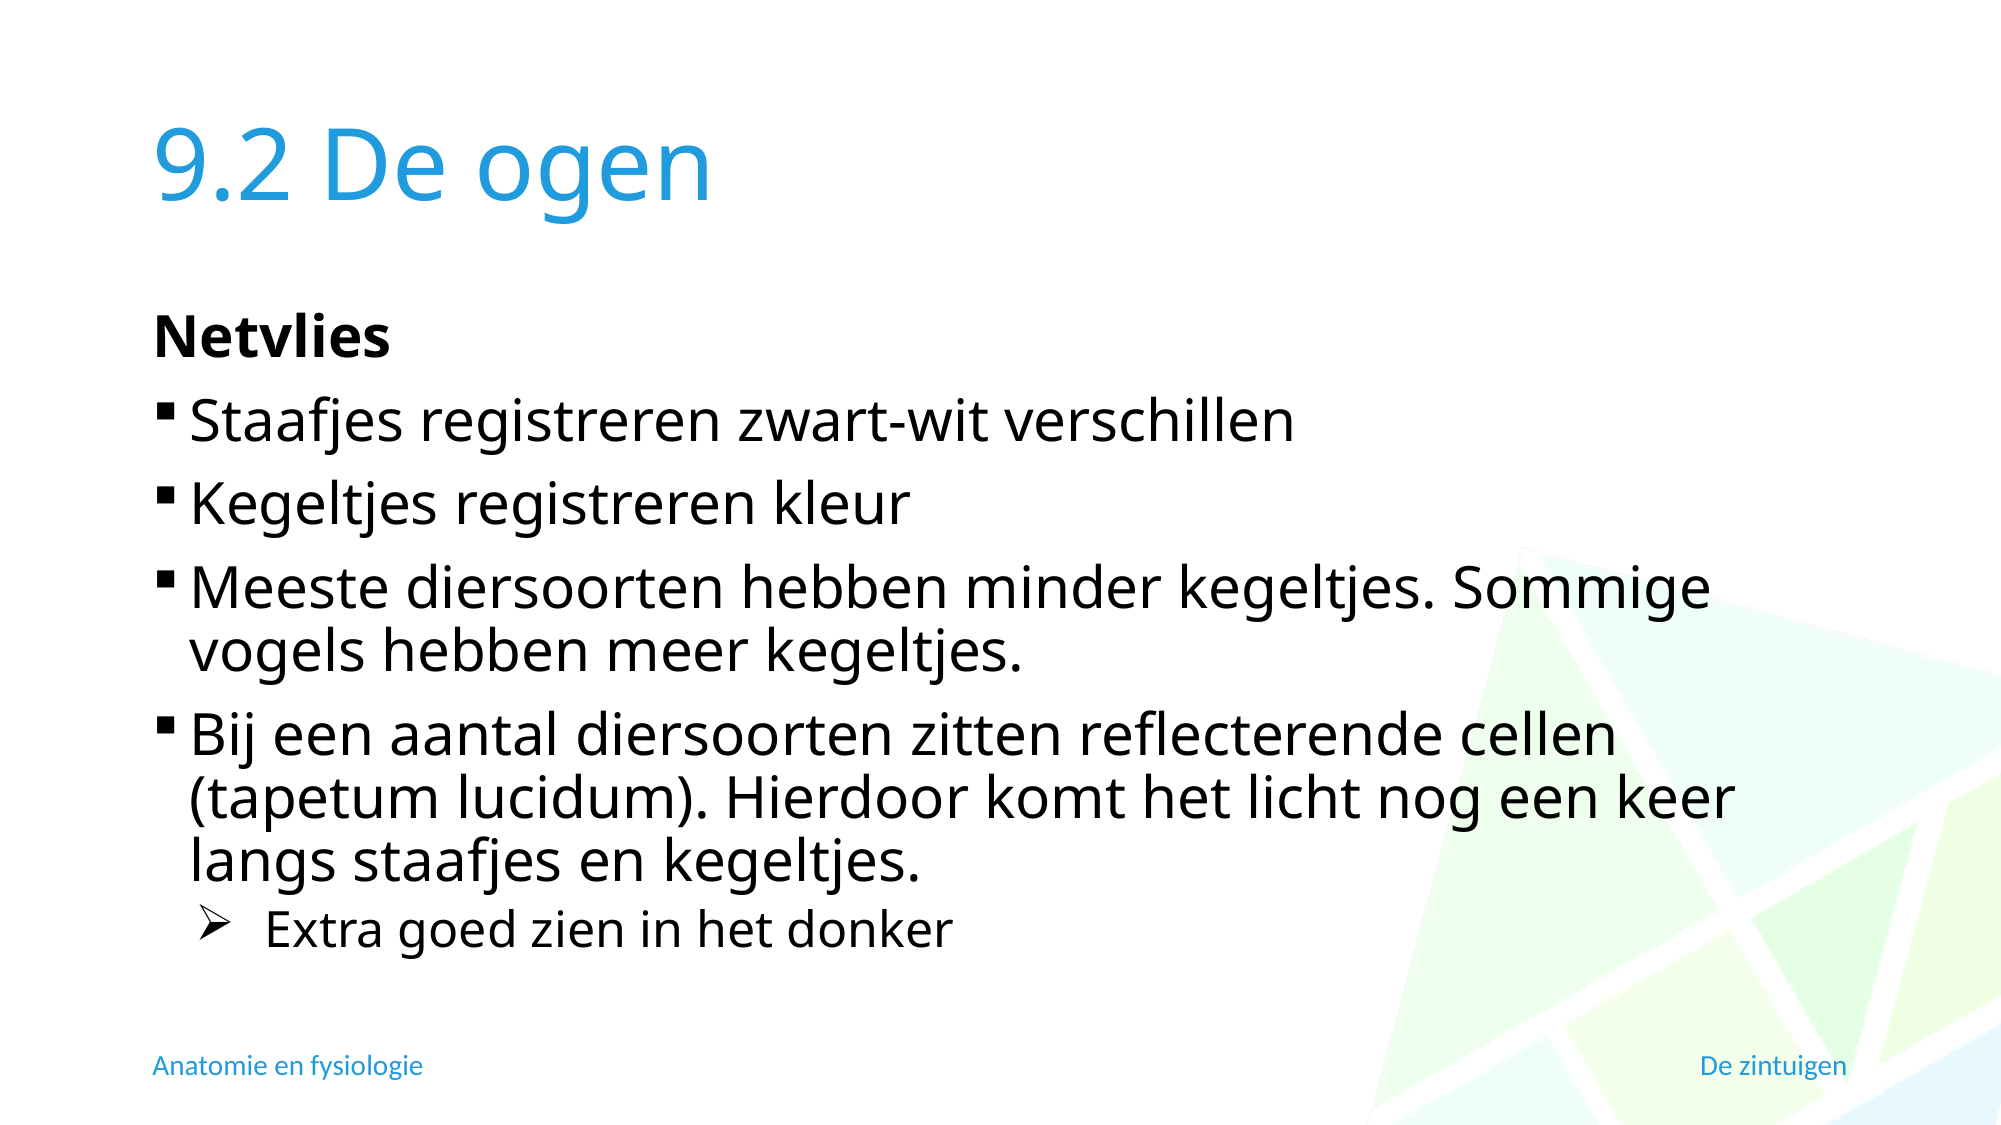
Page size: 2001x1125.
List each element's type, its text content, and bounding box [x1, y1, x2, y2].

title 9.2 De ogen [137, 59, 1863, 278]
list Anatomie en fysiologie [137, 1042, 588, 1103]
list De zintuigen [1412, 1042, 1863, 1103]
list Netvlies Staafjes registreren zwart-wit verschillen Kegeltjes registreren kleur Meeste diersoorten hebben minder kegeltjes. Sommige vogels hebben meer kegeltjes. Bij een aantal diersoorten zitten reflecterende cellen (tapetum lucidum). Hierdoor komt het licht nog een keer langs staafjes en kegeltjes. Extra goed zien in het donker [137, 299, 1863, 1014]
